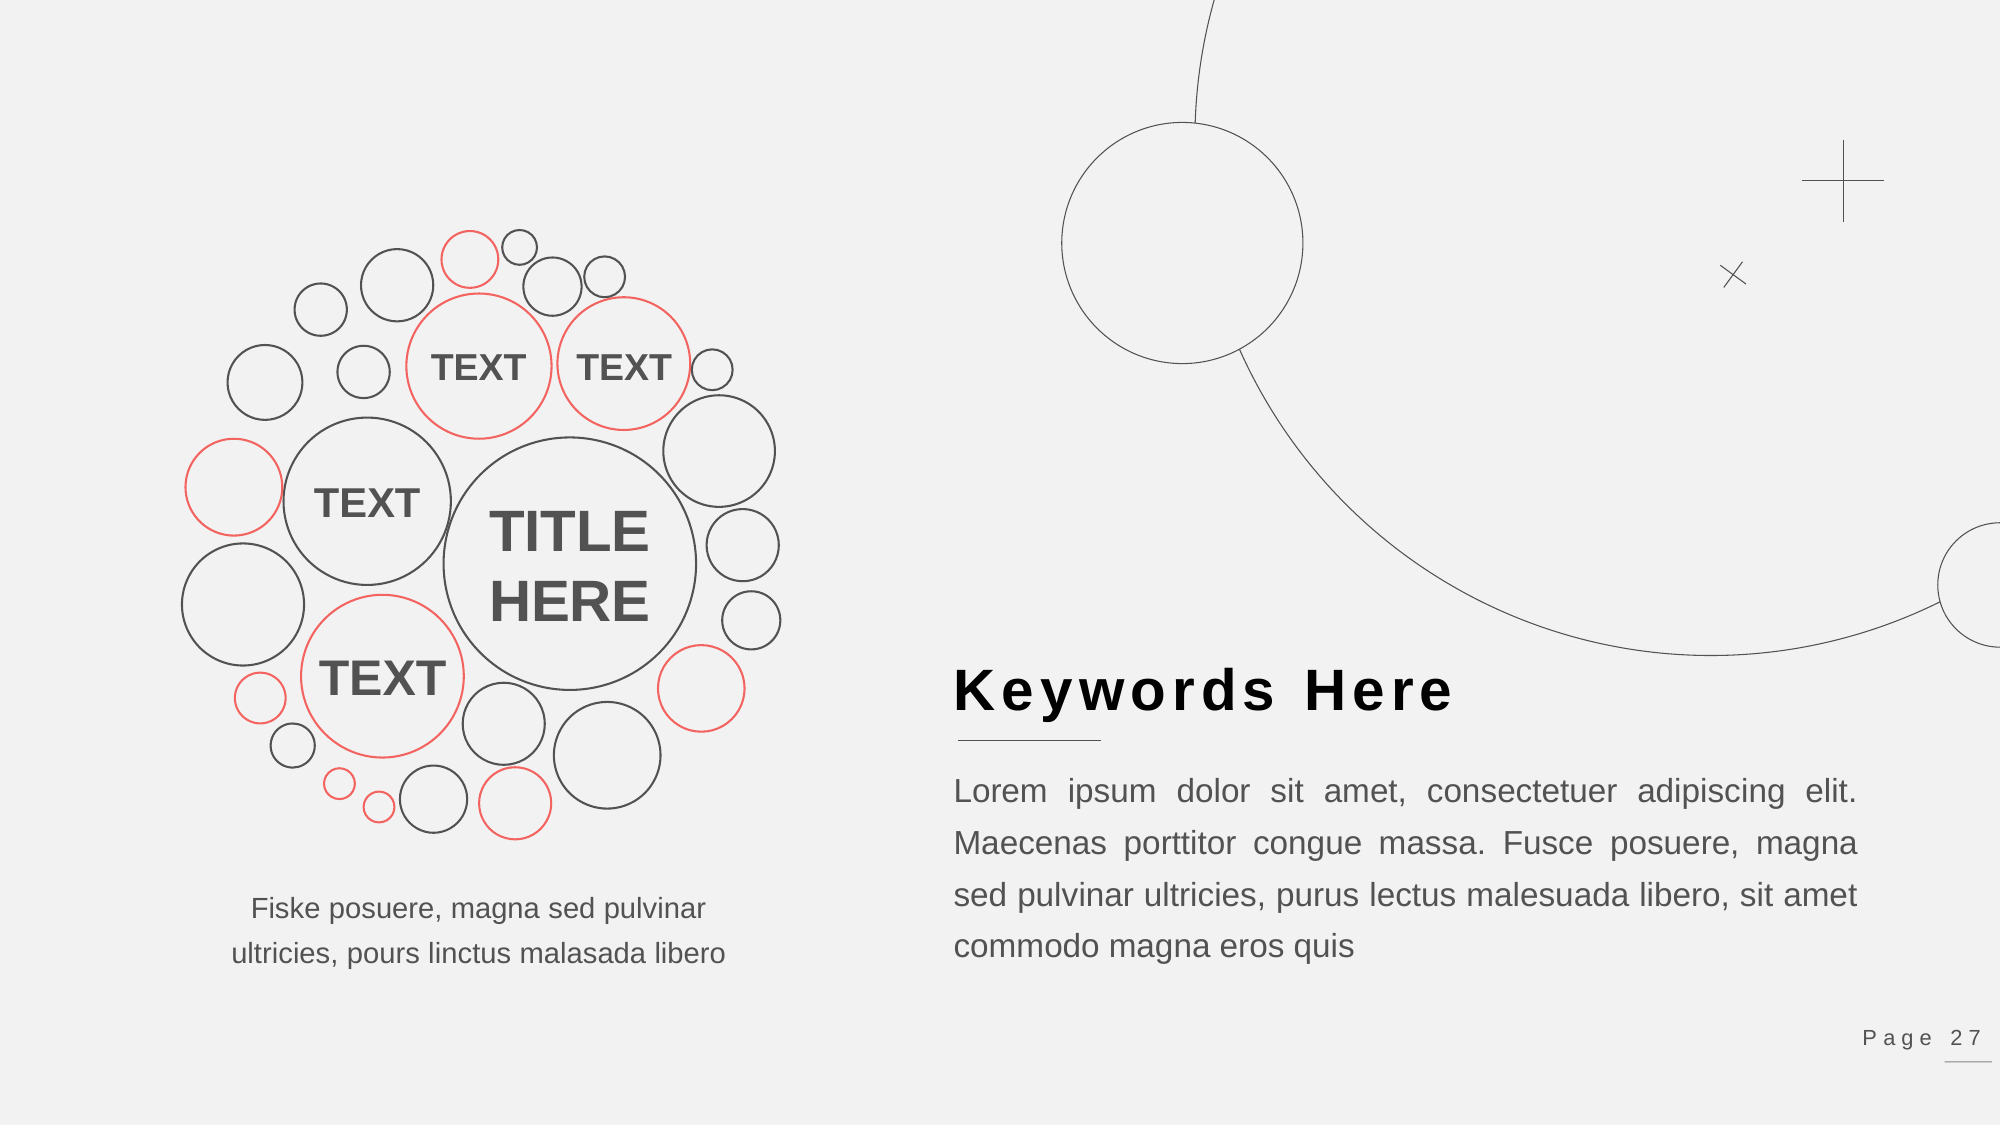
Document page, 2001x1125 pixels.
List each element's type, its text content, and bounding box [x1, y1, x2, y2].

text_box [180, 542, 306, 667]
text_box TEXT [555, 335, 694, 396]
text_box [359, 248, 435, 323]
text_box [548, 340, 553, 392]
text_box [469, 436, 670, 485]
text_box [282, 416, 452, 586]
text_box TEXT [409, 335, 548, 396]
text_box [721, 590, 782, 651]
text_box TITLE HERE [461, 485, 679, 641]
text_box TEXT [298, 468, 437, 534]
text_box Lorem ipsum dolor sit amet, consectetuer adipiscing elit. Maecenas porttitor congue massa. Fusce posuere, magna sed pulvinar ultricies, purus lectus malesuada libero, sit amet commodo magna eros quis [938, 749, 1874, 972]
text_box [293, 282, 348, 337]
text_box [269, 722, 316, 769]
text_box [362, 790, 396, 824]
text_box [442, 497, 461, 630]
text_box [705, 508, 780, 583]
text_box [412, 292, 546, 335]
text_box Keywords Here [938, 644, 1481, 729]
text_box [478, 766, 553, 841]
text_box [562, 296, 685, 335]
text_box [309, 714, 456, 759]
text_box TEXT [301, 638, 464, 714]
text_box [1936, 521, 2000, 649]
text_box [522, 256, 583, 317]
text_box [440, 229, 500, 289]
text_box [662, 394, 776, 508]
text_box [564, 396, 683, 432]
text_box [309, 593, 456, 638]
text_box [679, 498, 698, 630]
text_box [1717, 258, 1749, 291]
slide_number Page 27 [1830, 1007, 1996, 1068]
text_box [461, 681, 546, 766]
text_box [233, 671, 287, 725]
text_box [226, 343, 304, 421]
text_box [336, 344, 391, 400]
text_box Fiske posuere, magna sed pulvinar ultricies, pours linctus malasada libero [180, 871, 778, 978]
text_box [1801, 139, 1885, 223]
text_box [552, 700, 662, 810]
text_box [405, 343, 409, 389]
text_box [322, 767, 356, 801]
text_box [468, 641, 671, 691]
text_box [1194, 0, 2000, 657]
text_box [1060, 121, 1304, 365]
text_box [184, 437, 284, 537]
text_box [398, 764, 469, 834]
text_box [411, 396, 547, 440]
text_box [501, 228, 539, 266]
text_box [694, 348, 734, 392]
text_box [583, 255, 627, 299]
text_box [656, 644, 746, 733]
